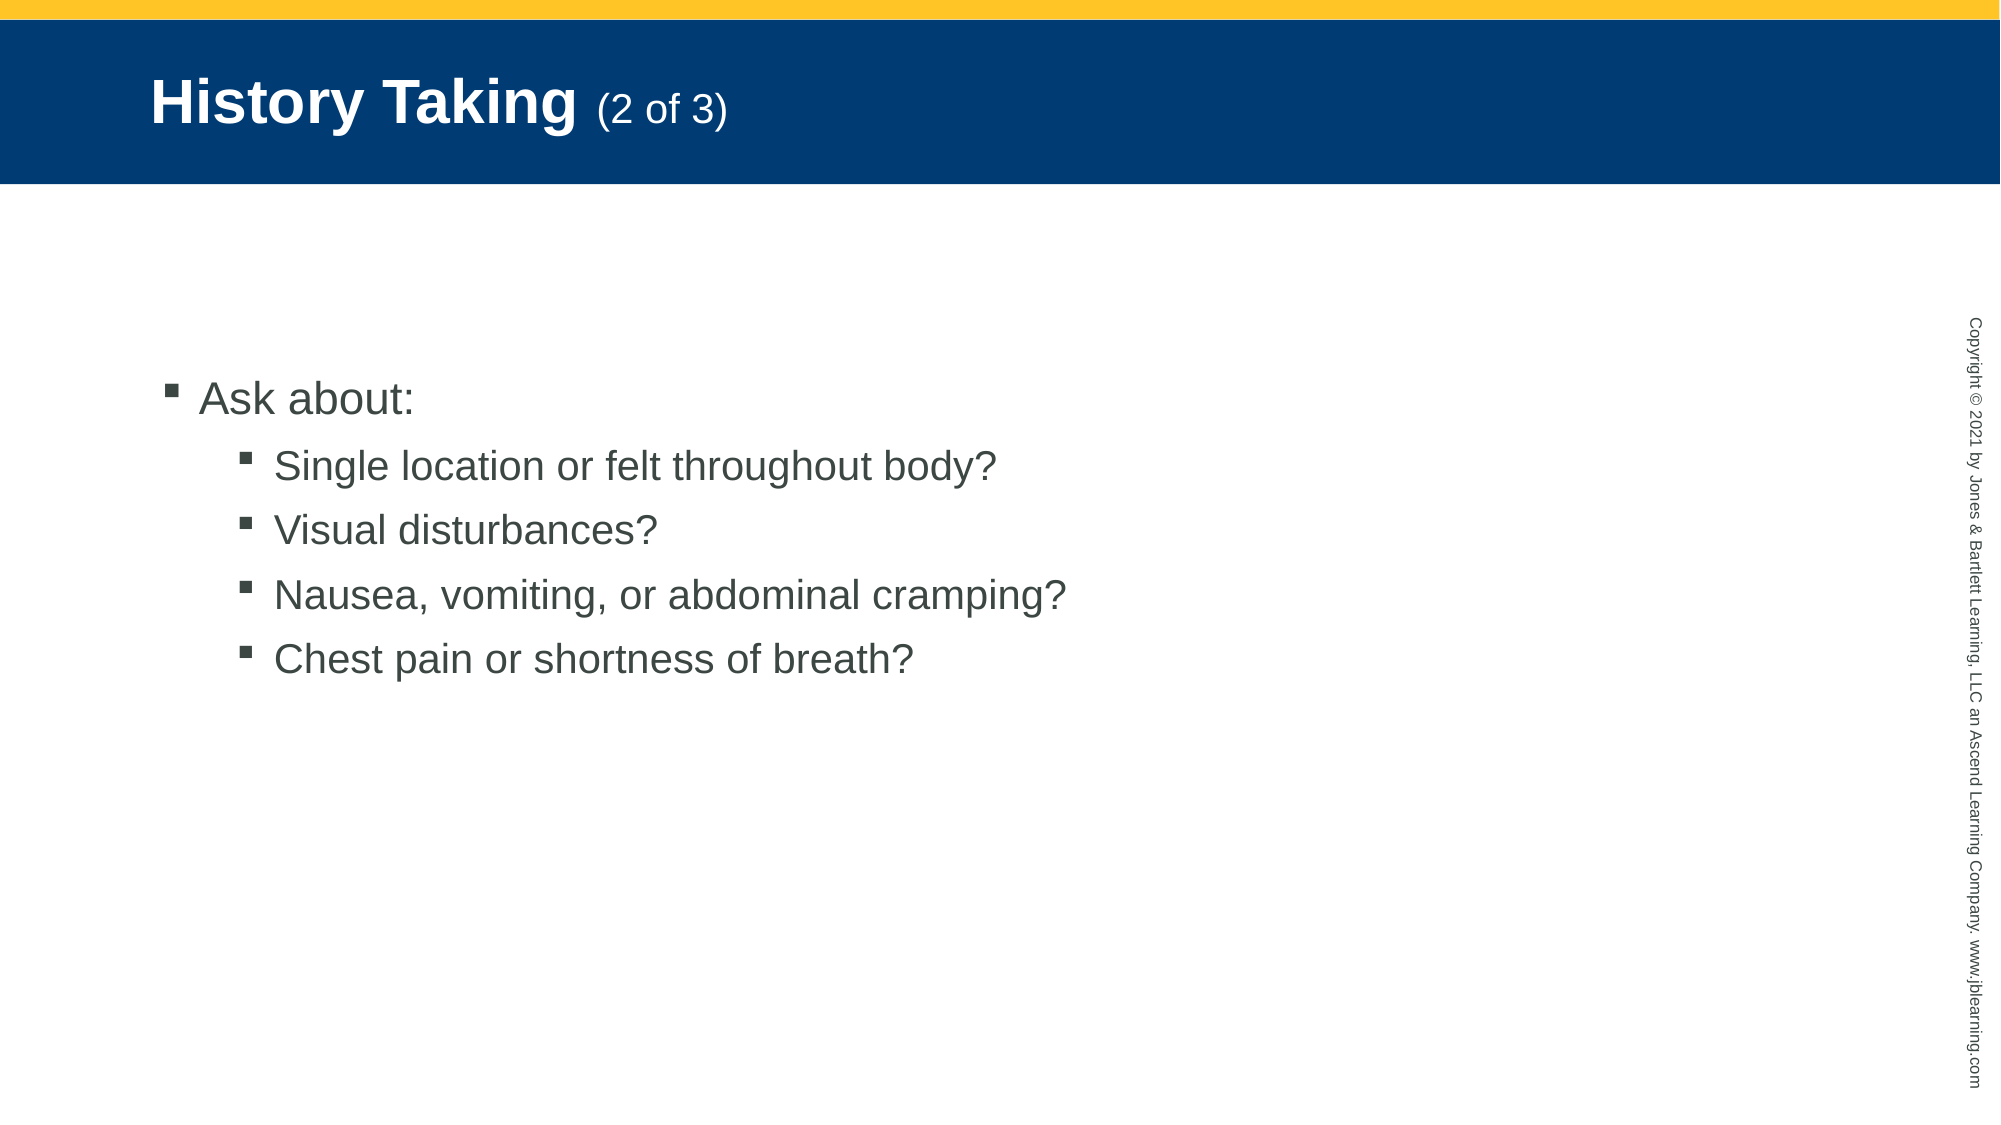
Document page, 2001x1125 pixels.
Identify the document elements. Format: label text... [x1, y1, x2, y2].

title History Taking (2 of 3) [0, 19, 2000, 185]
list Ask about: Single location or felt throughout body? Visual disturbances? Nausea, vomiting, or abdominal cramping? Chest pain or shortness of breath? [146, 361, 1859, 1016]
